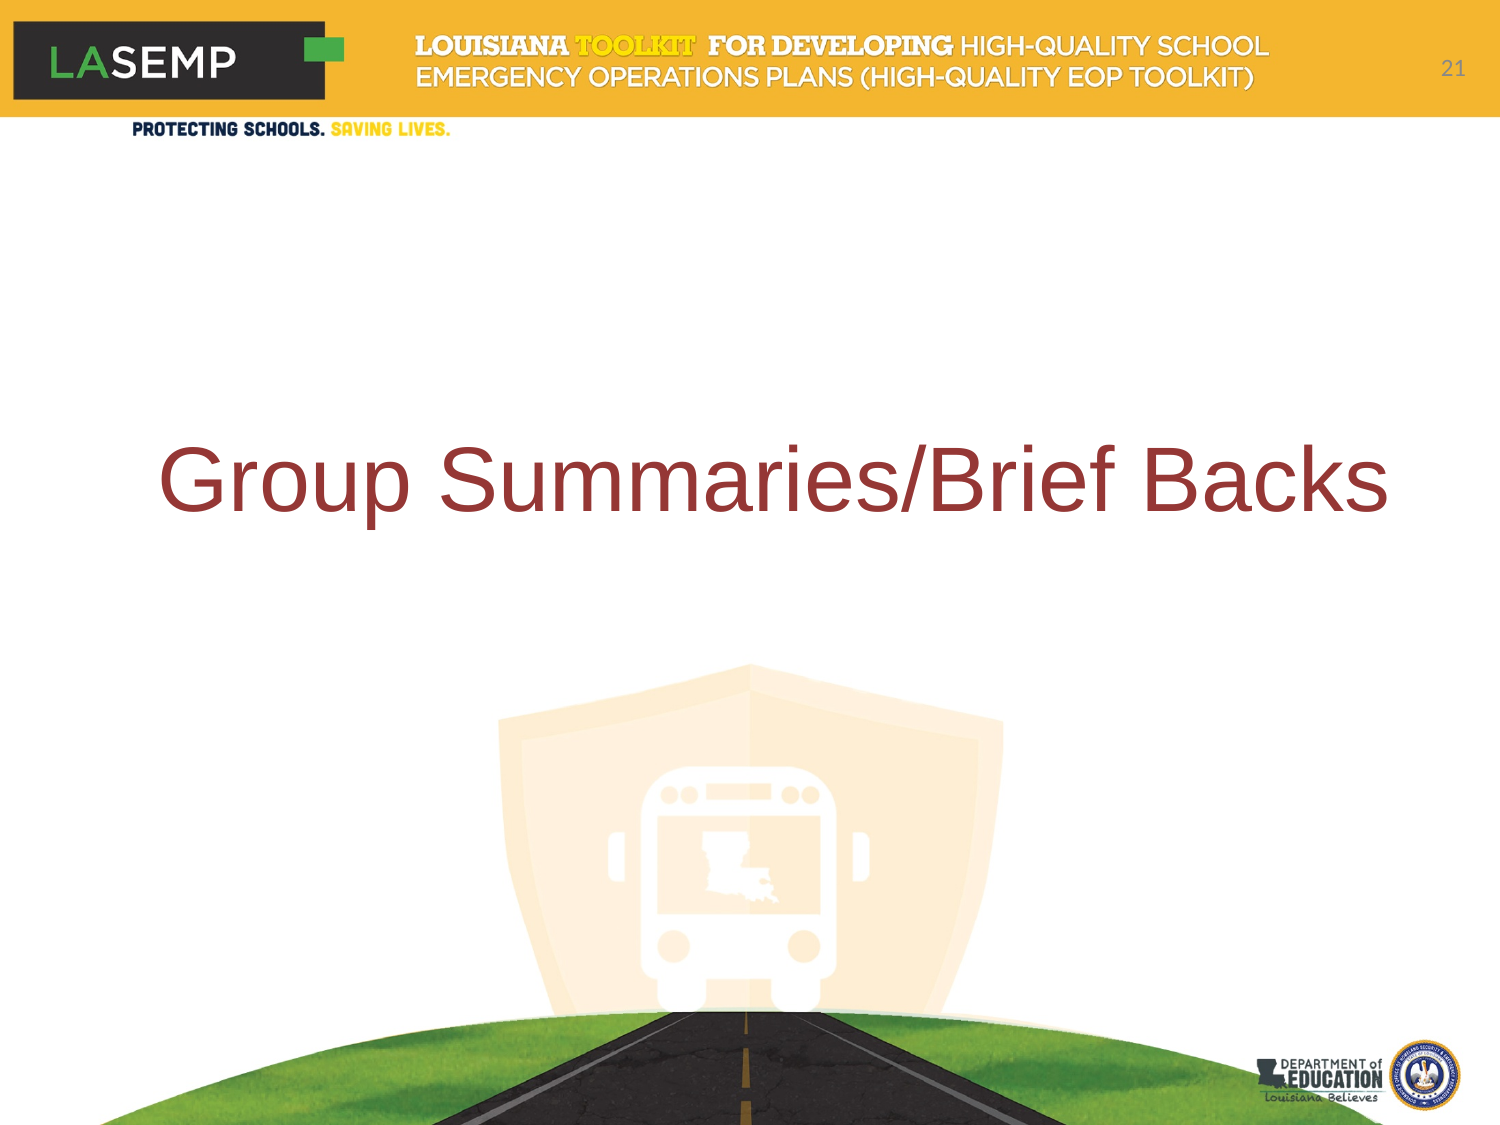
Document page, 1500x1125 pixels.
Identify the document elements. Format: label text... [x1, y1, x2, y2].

list Group Summaries/Brief Backs [62, 412, 1413, 563]
slide_number 21 [1131, 36, 1482, 97]
picture [0, 0, 1500, 1125]
